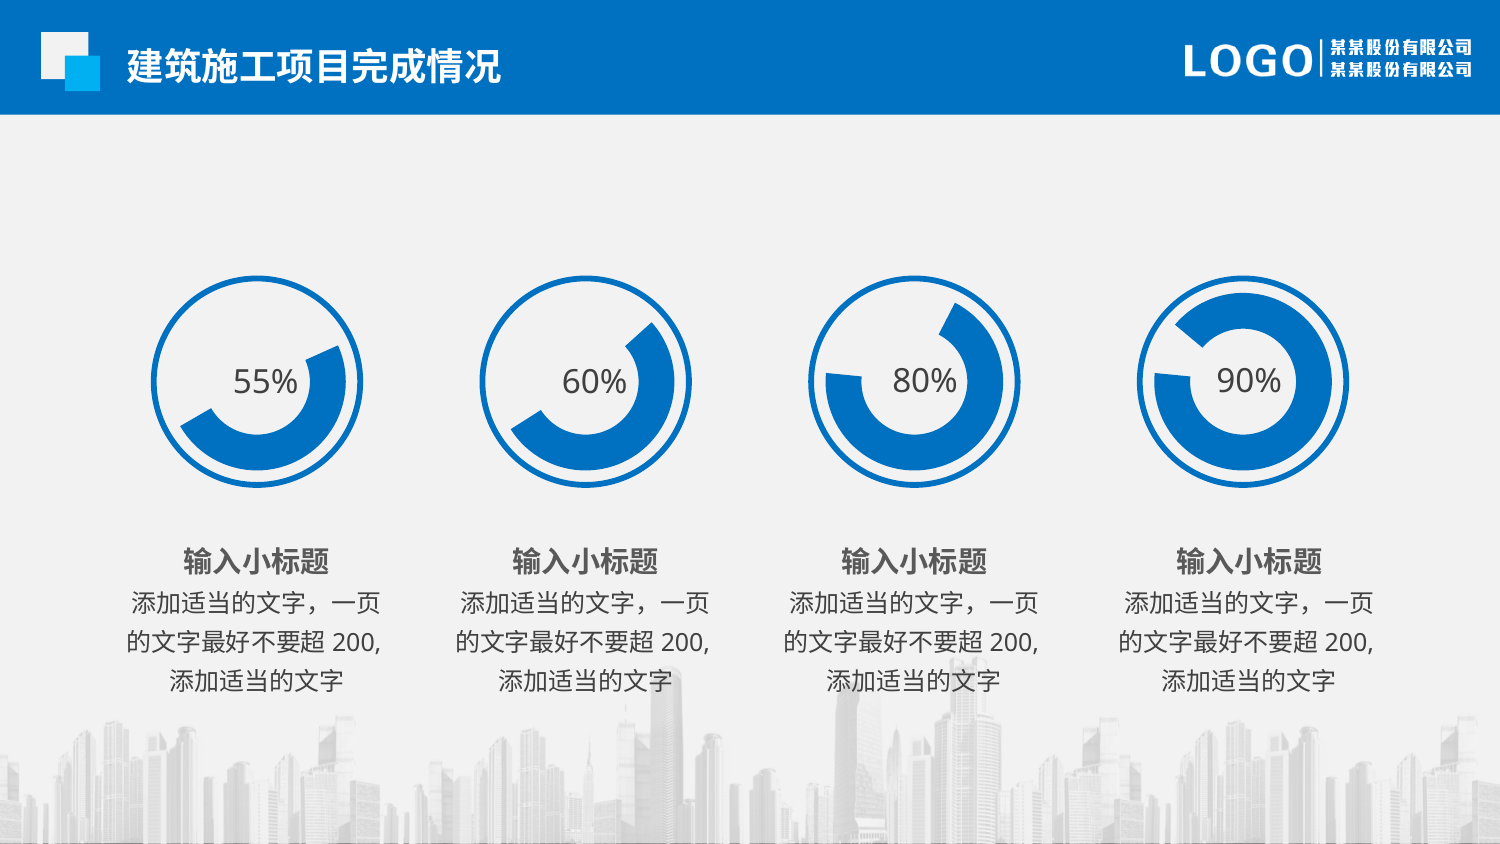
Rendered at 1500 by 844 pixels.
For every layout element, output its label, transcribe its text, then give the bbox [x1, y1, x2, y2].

text_box 输入小标题 添加适当的文字，一页的文字最好不要超200,添加适当的文字 [106, 524, 408, 704]
text_box 输入小标题 添加适当的文字，一页的文字最好不要超200,添加适当的文字 [763, 524, 1065, 704]
text_box [806, 273, 1023, 490]
text_box [508, 320, 677, 473]
text_box [39, 30, 91, 81]
text_box [1152, 290, 1334, 473]
text_box 55% [205, 353, 326, 408]
text_box 建筑施工项目完成情况 [112, 35, 715, 96]
text_box [148, 273, 366, 490]
text_box [823, 300, 1006, 473]
text_box 90% [1177, 351, 1322, 407]
text_box [1134, 273, 1352, 490]
text_box 输入小标题 添加适当的文字，一页的文字最好不要超200,添加适当的文字 [435, 524, 737, 704]
text_box [63, 54, 102, 93]
text_box 60% [534, 353, 655, 408]
text_box 输入小标题 添加适当的文字，一页的文字最好不要超200,添加适当的文字 [1098, 524, 1400, 704]
text_box [477, 273, 694, 490]
text_box [0, 0, 1500, 117]
picture [1185, 11, 1471, 100]
text_box [178, 343, 348, 473]
text_box 80% [864, 351, 986, 407]
